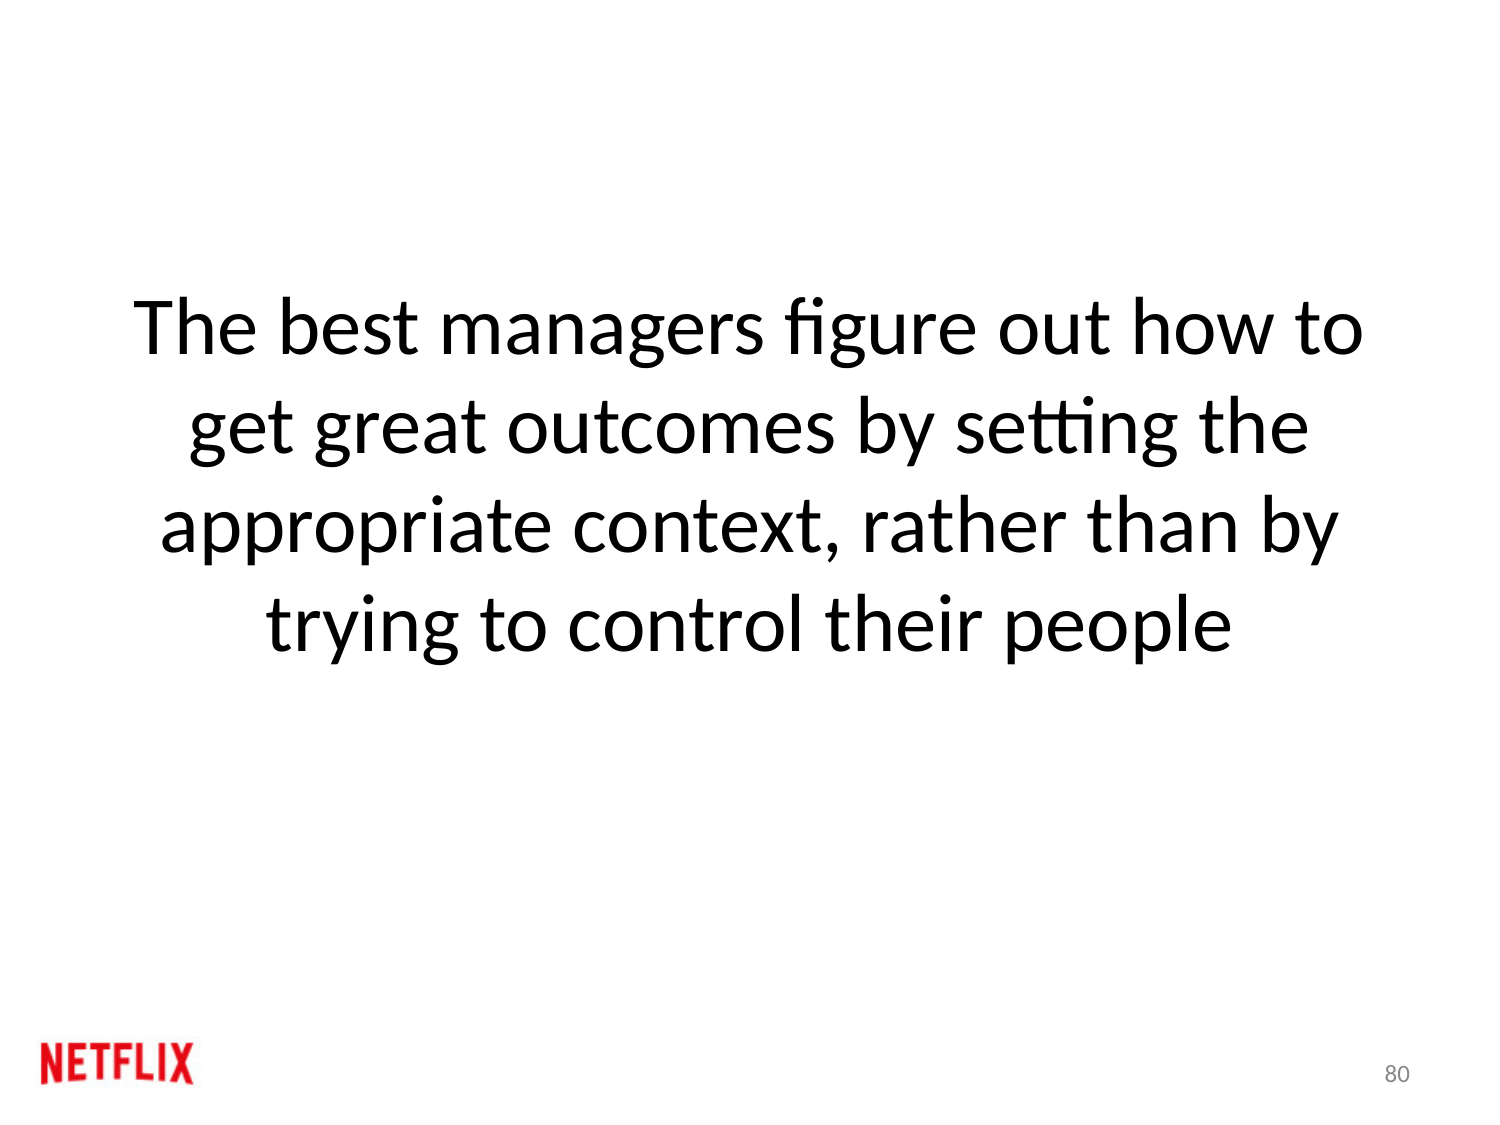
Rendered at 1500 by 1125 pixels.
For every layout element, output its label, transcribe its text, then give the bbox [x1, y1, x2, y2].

title The best managers figure out how to get great outcomes by setting the appropriate context, rather than by trying to control their people [112, 349, 1388, 591]
picture [24, 1024, 211, 1104]
slide_number ‹#› [1074, 1042, 1425, 1103]
